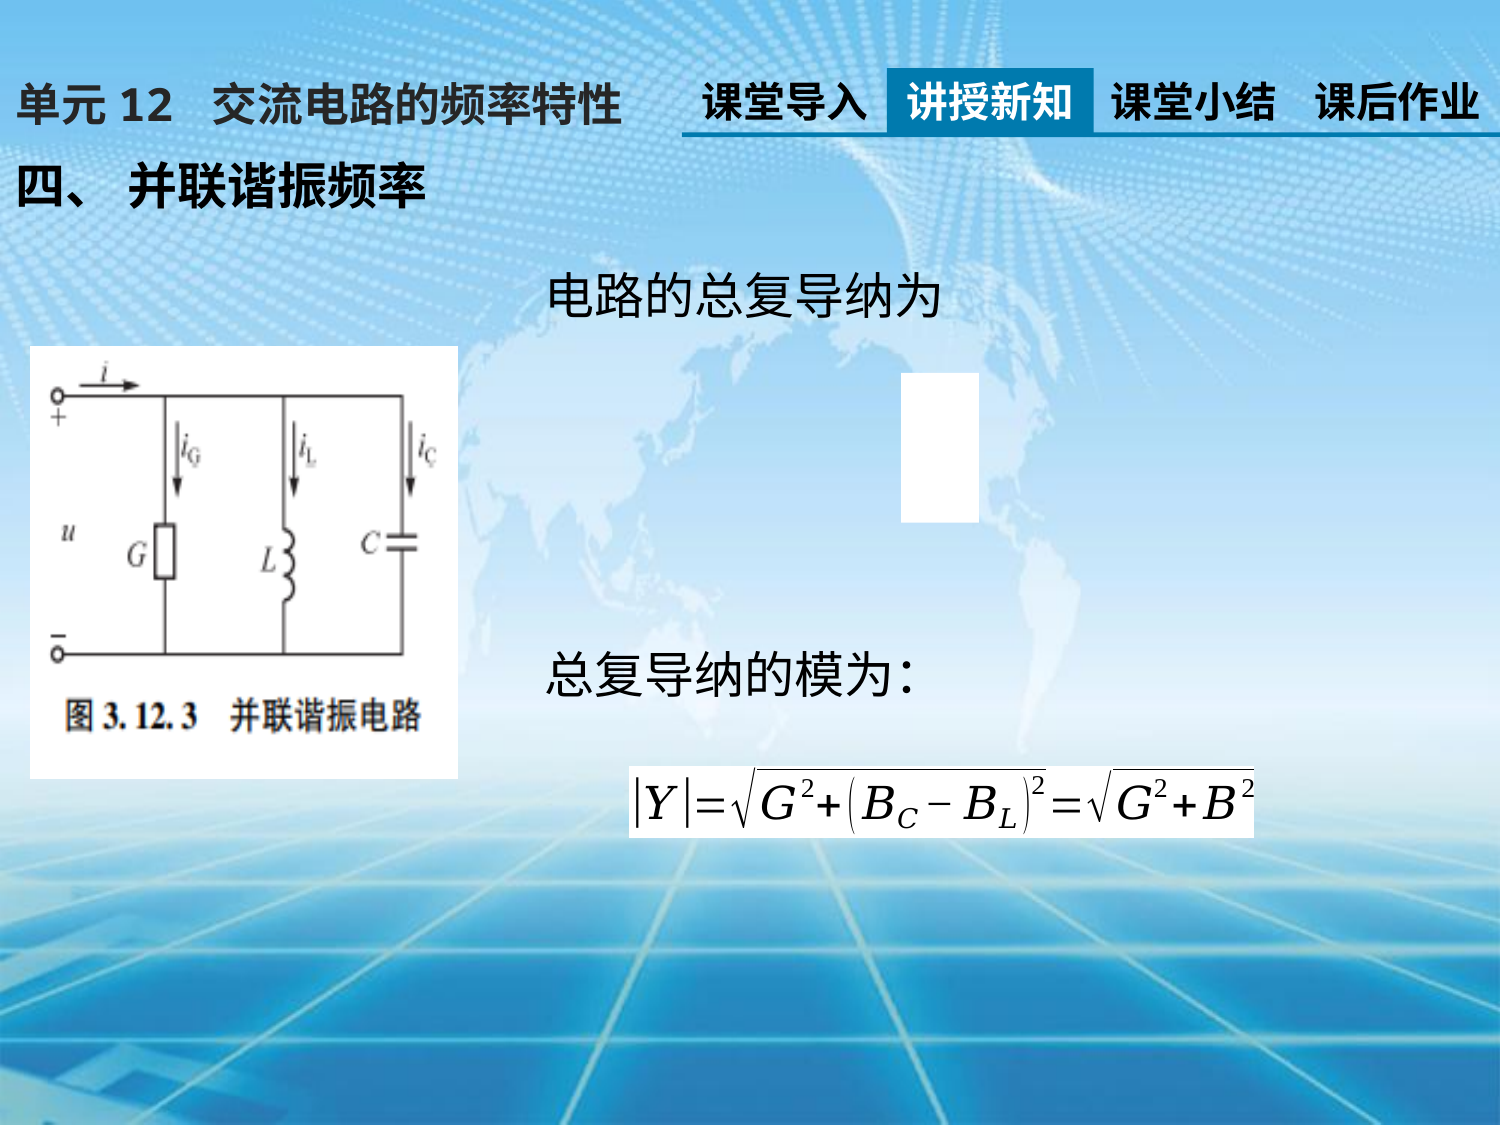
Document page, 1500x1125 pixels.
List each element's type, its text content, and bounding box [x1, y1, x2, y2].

picture [0, 0, 1500, 1125]
text_box 四、 并联谐振频率 [1, 147, 797, 237]
text_box 电路的总复导纳为 [529, 257, 1280, 332]
text_box 总复导纳的模为： [529, 636, 1280, 711]
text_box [1, 67, 1500, 139]
